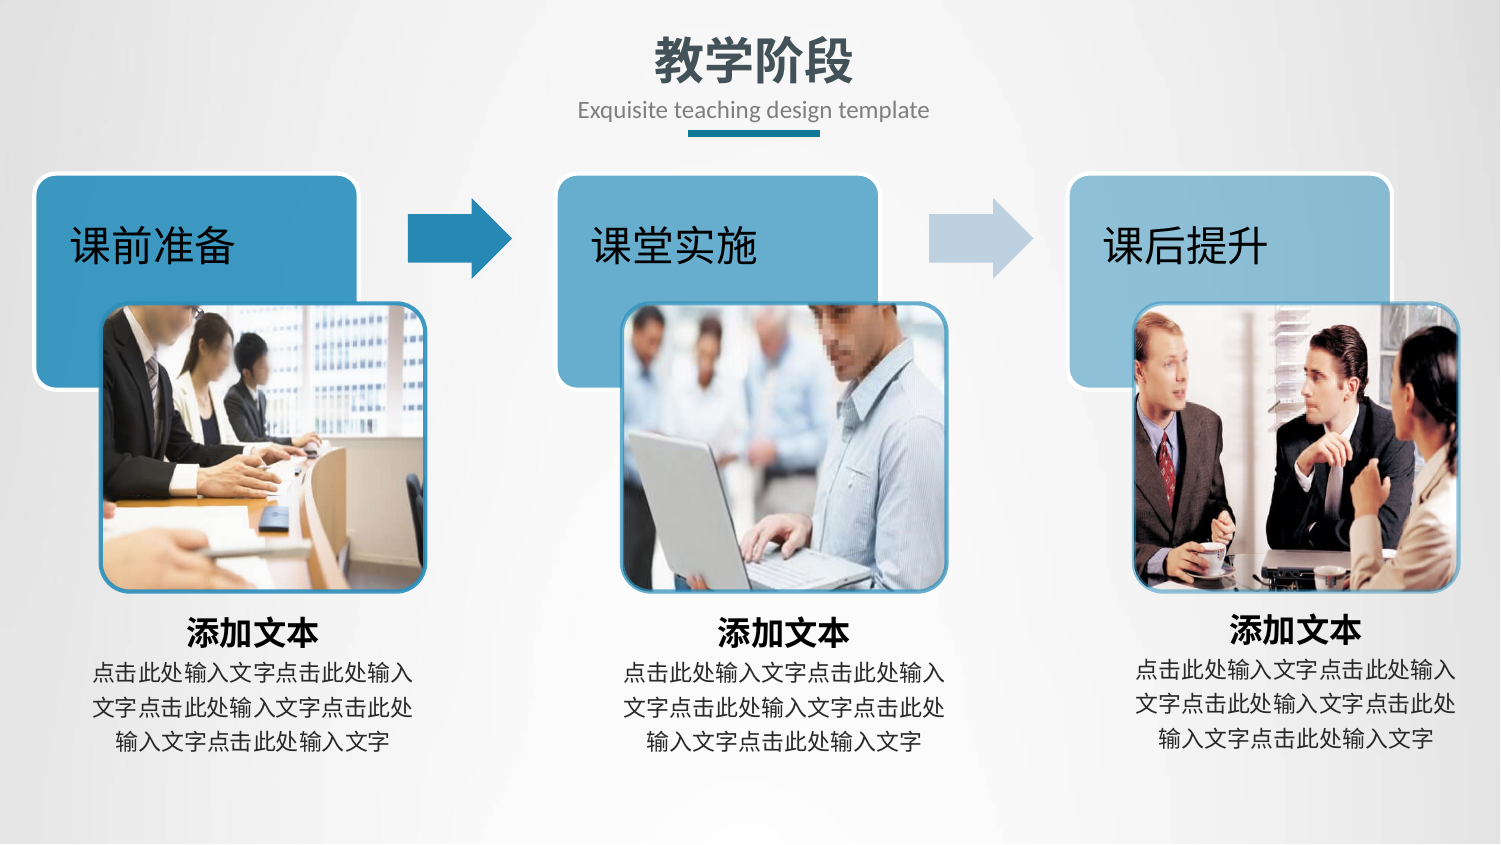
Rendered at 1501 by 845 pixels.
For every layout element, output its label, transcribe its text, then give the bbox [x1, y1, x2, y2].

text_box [1067, 173, 1393, 390]
text_box [100, 303, 426, 592]
text_box [1133, 303, 1459, 591]
text_box [929, 198, 1034, 279]
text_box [555, 173, 881, 390]
title 教学阶段 [230, 0, 1279, 120]
text_box 添加文本 点击此处输入文字点击此处输入文字点击此处输入文字点击此处输入文字点击此处输入文字 [604, 594, 965, 763]
text_box Exquisite teaching design template [566, 88, 943, 130]
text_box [34, 173, 359, 390]
text_box 添加文本 点击此处输入文字点击此处输入文字点击此处输入文字点击此处输入文字点击此处输入文字 [1116, 591, 1477, 760]
text_box [622, 303, 947, 592]
text_box [407, 198, 513, 279]
text_box 添加文本 点击此处输入文字点击此处输入文字点击此处输入文字点击此处输入文字点击此处输入文字 [73, 594, 434, 763]
picture [0, 0, 1501, 844]
